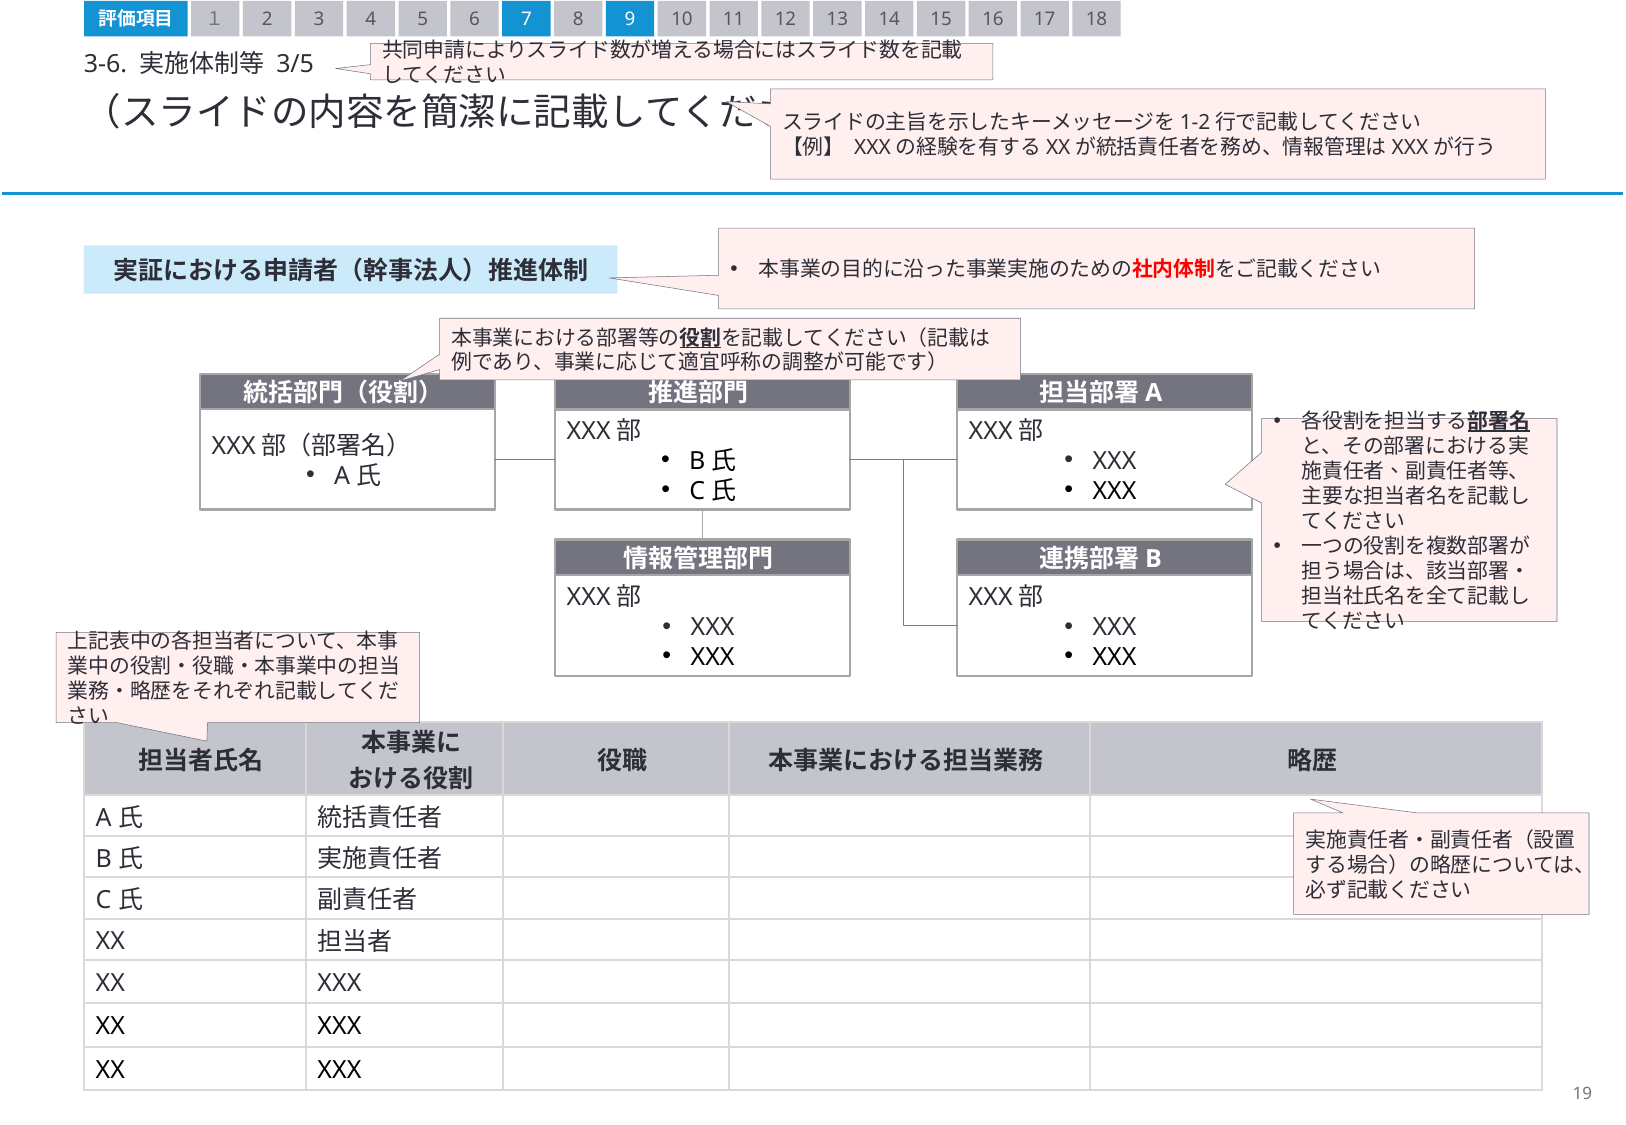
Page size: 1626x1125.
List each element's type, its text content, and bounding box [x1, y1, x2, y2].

table_cell [730, 920, 1089, 959]
text_box 各役割を担当する部署名と、その部署における実施責任者、副責任者等、主要な担当者名を記載してください 一つの役割を複数部署が担う場合は、該当部署・担当社氏名を全て記載してください [1224, 417, 1558, 623]
text_box XXX部（部署名） A氏 [199, 408, 496, 510]
table_cell 担当者 [307, 920, 502, 959]
table_cell [504, 837, 728, 876]
table_cell XX [85, 961, 305, 1002]
table_cell [1091, 1004, 1541, 1046]
table_header 略歴 [1091, 723, 1541, 794]
text_box XXX部 XXX XXX [956, 410, 1253, 510]
table_header 役職 [504, 723, 728, 794]
table_cell 実施責任者 [307, 837, 502, 876]
table_cell 統括責任者 [307, 796, 502, 835]
list 3-6. 実施体制等 3/5 [84, 40, 1543, 82]
table_cell [504, 1004, 728, 1046]
table_cell [730, 837, 1089, 876]
table_cell [504, 796, 728, 835]
text_box XXX部 XXX XXX [554, 576, 851, 676]
table_cell [1091, 837, 1292, 876]
table_cell [730, 961, 1089, 1002]
table_cell [1091, 796, 1541, 835]
table_header 本事業における担当業務 [730, 723, 1089, 794]
table_cell XXX [307, 1004, 502, 1046]
text_box 統括部門（役割） [199, 373, 496, 408]
text_box XXX部 B氏 C氏 [554, 410, 851, 510]
table_cell XX [85, 1048, 305, 1089]
text_box 本事業の目的に沿った事業実施のための社内体制をご記載ください [608, 227, 1476, 310]
table_header 担当者氏名 [85, 724, 305, 794]
table_cell [730, 878, 1089, 918]
table_cell XXX [307, 961, 502, 1002]
table_cell C氏 [85, 878, 305, 918]
table_cell A氏 [85, 796, 305, 835]
text_box 上記表中の各担当者について、本事業中の役割・役職・本事業中の担当業務・略歴をそれぞれ記載してください [55, 631, 421, 743]
list （スライドの内容を簡潔に記載してください） [84, 83, 1543, 183]
table_cell [1091, 1048, 1541, 1089]
table_cell [504, 878, 728, 918]
text_box 共同申請によりスライド数が増える場合にはスライド数を記載してください [334, 42, 994, 81]
table_cell XX [85, 920, 305, 959]
table_cell [504, 961, 728, 1002]
text_box 情報管理部門 [554, 539, 849, 576]
table_cell [730, 796, 1089, 835]
text_box 本事業における部署等の役割を記載してください（記載は例であり、事業に応じて適宜呼称の調整が可能です） [399, 317, 1022, 382]
table_cell 副責任者 [307, 878, 502, 918]
table_cell XX [85, 1004, 305, 1046]
table_cell B氏 [85, 837, 305, 876]
table_cell [1091, 878, 1541, 918]
text_box スライドの主旨を示したキーメッセージを1-2行で記載してください 【例】 XXXの経験を有するXXが統括責任者を務め、情報管理はXXXが行う [725, 87, 1547, 180]
table_cell XXX [307, 1048, 502, 1089]
text_box 連携部署B [958, 539, 1253, 576]
table_cell [1091, 961, 1541, 1002]
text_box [849, 460, 958, 626]
text_box 推進部門 [554, 381, 851, 410]
table_cell [1091, 920, 1541, 959]
table_header 本事業に おける役割 [307, 723, 502, 794]
text_box XXX部 XXX XXX [956, 576, 1253, 676]
text_box 担当部署A [956, 373, 1253, 410]
table_cell [730, 1004, 1089, 1046]
table_cell [504, 920, 728, 959]
table_cell [504, 1048, 728, 1089]
table_cell [730, 1048, 1089, 1089]
text_box 実施責任者・副責任者（設置する場合）の略歴については、必ず記載ください [1292, 798, 1590, 916]
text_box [83, 0, 1122, 37]
text_box 実証における申請者（幹事法人）推進体制 [83, 244, 618, 295]
